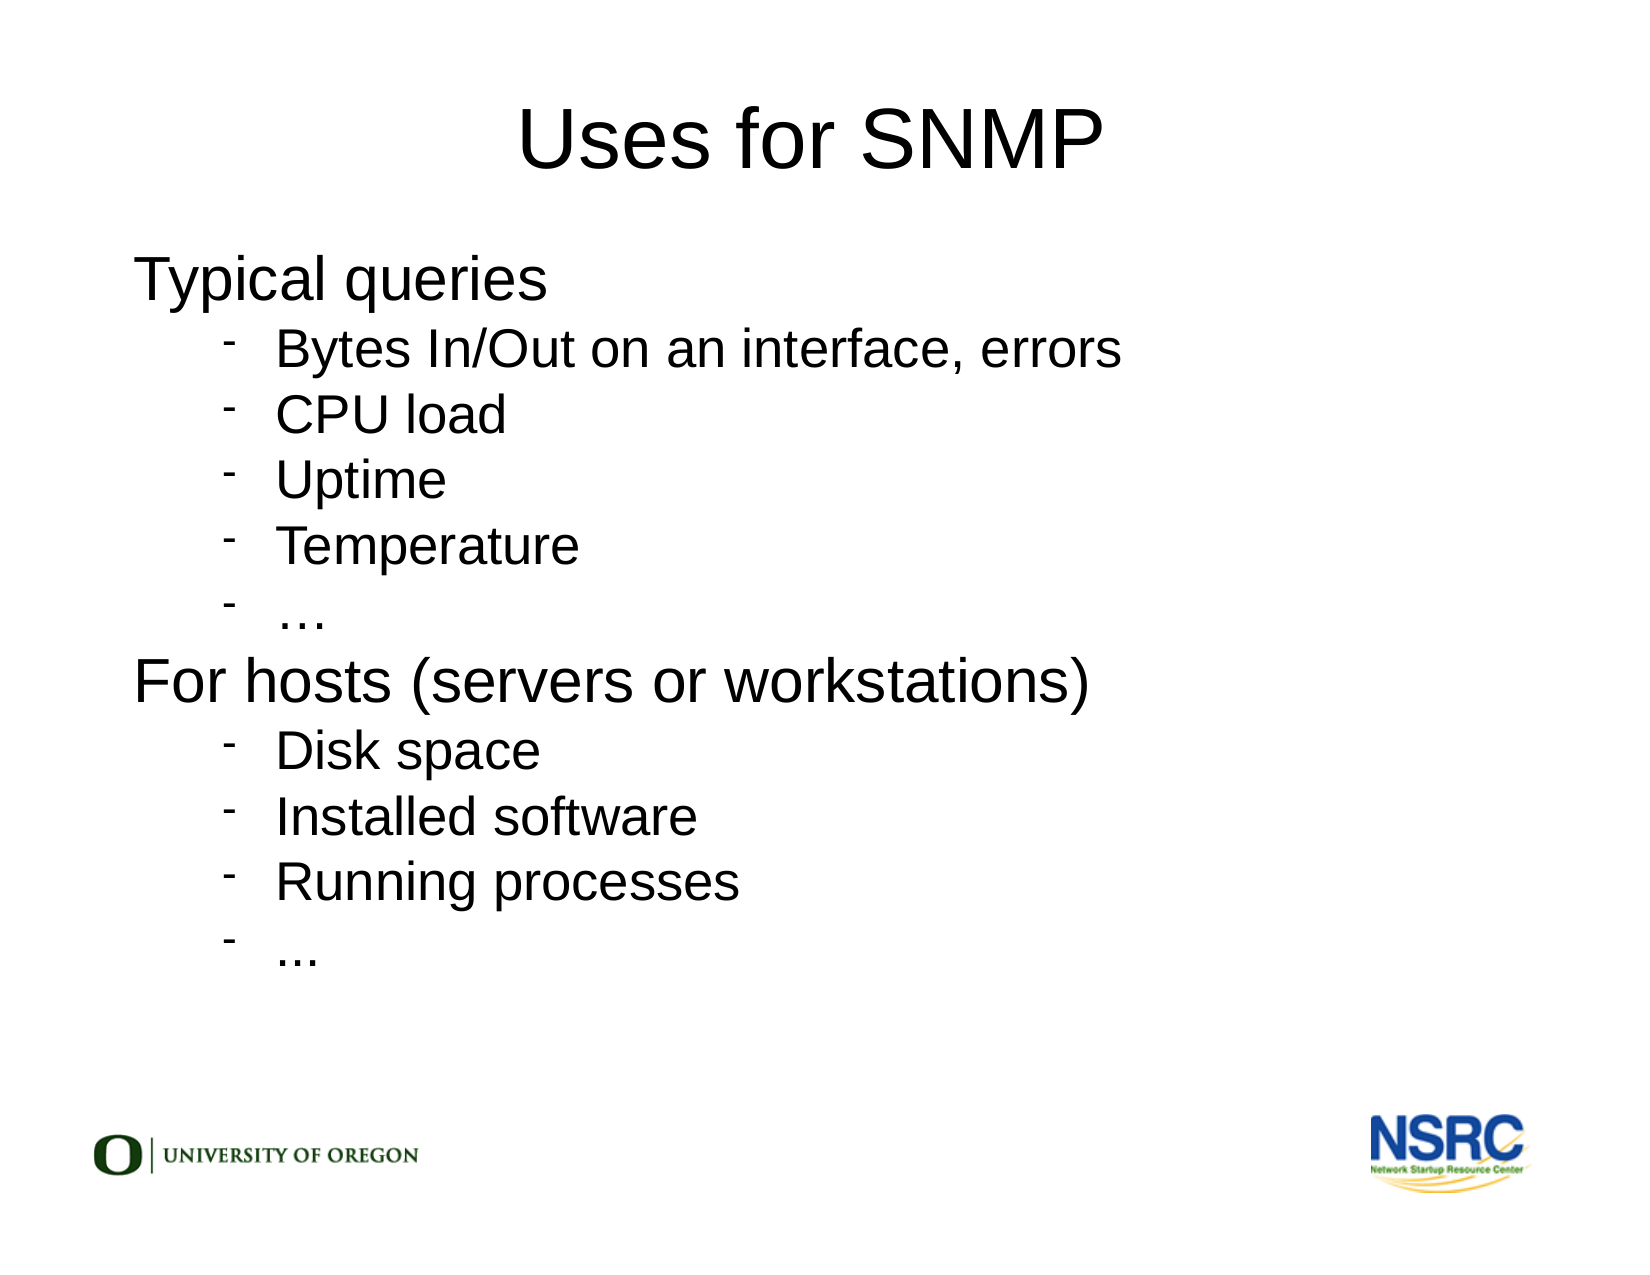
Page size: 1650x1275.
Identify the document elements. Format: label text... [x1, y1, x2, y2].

picture [92, 1133, 420, 1177]
text_box Typical queries Bytes In/Out on an interface, errors CPU load Uptime Temperature … For hosts (servers or workstations) Disk space Installed software Running processes ... [133, 238, 1491, 1129]
text_box Uses for SNMP [133, 58, 1491, 211]
picture [1371, 1114, 1532, 1193]
